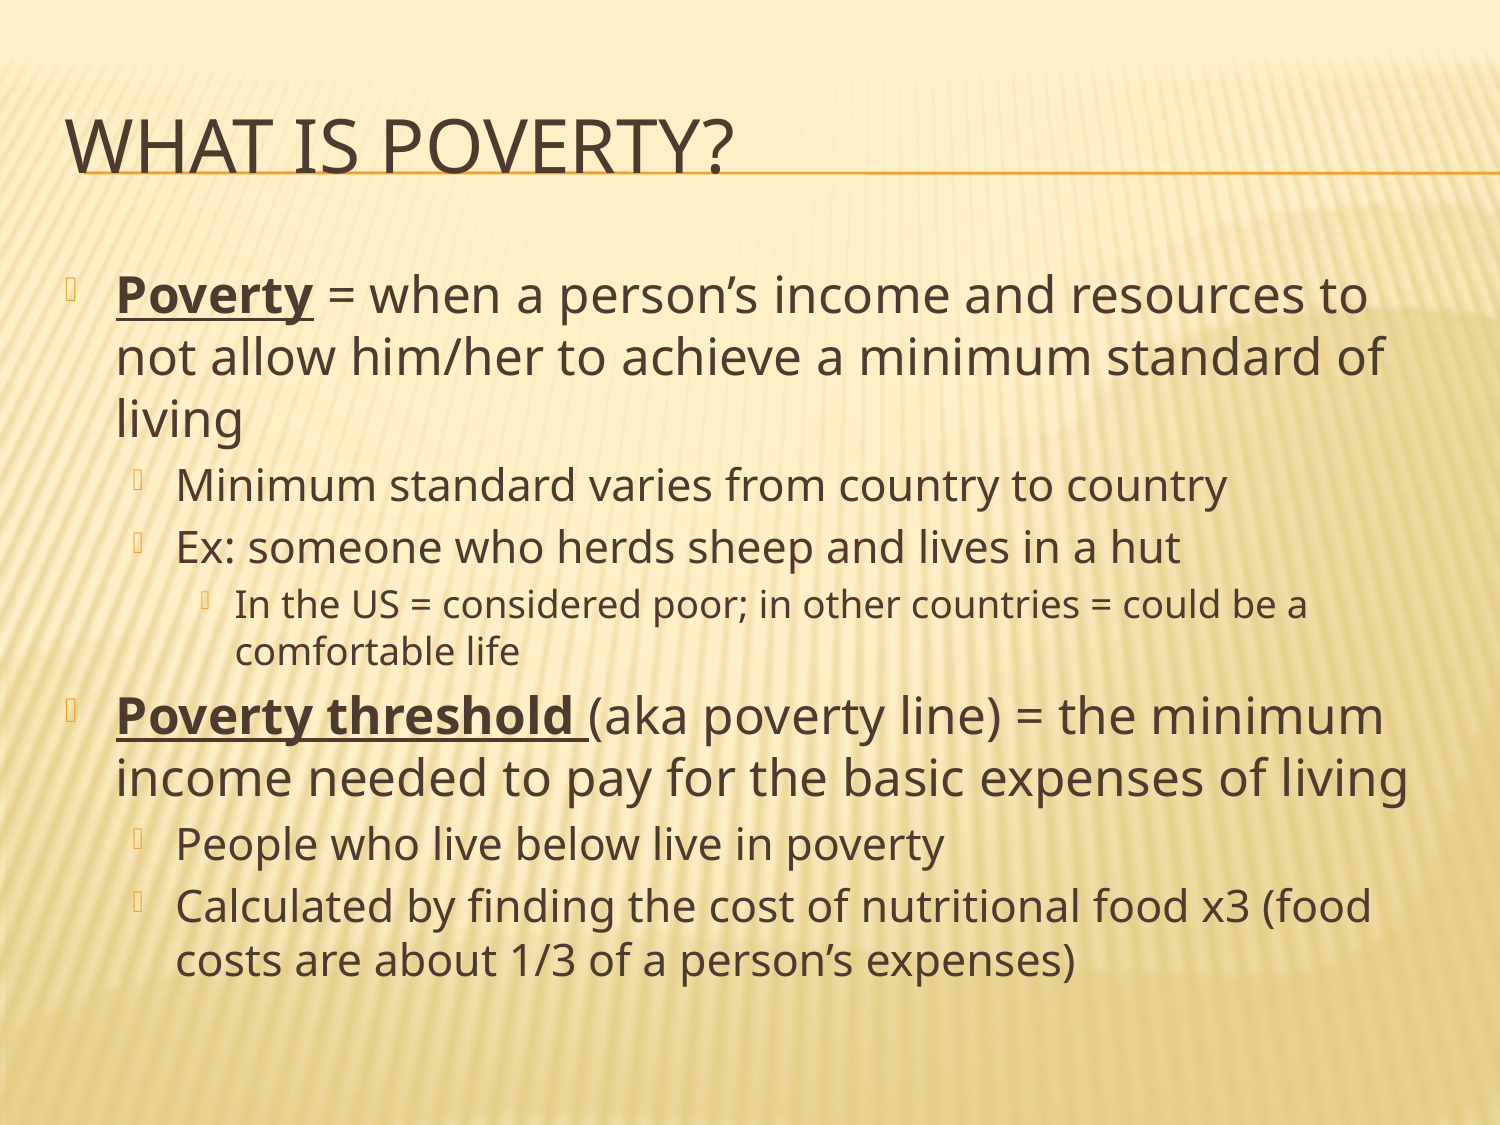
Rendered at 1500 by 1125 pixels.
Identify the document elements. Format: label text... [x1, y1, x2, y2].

title What is Poverty? [50, 75, 1475, 213]
list Poverty = when a person’s income and resources to not allow him/her to achieve a minimum standard of living Minimum standard varies from country to country Ex: someone who herds sheep and lives in a hut In the US = considered poor; in other countries = could be a comfortable life Poverty threshold (aka poverty line) = the minimum income needed to pay for the basic expenses of living People who live below live in poverty Calculated by finding the cost of nutritional food x3 (food costs are about 1/3 of a person’s expenses) [50, 254, 1475, 998]
